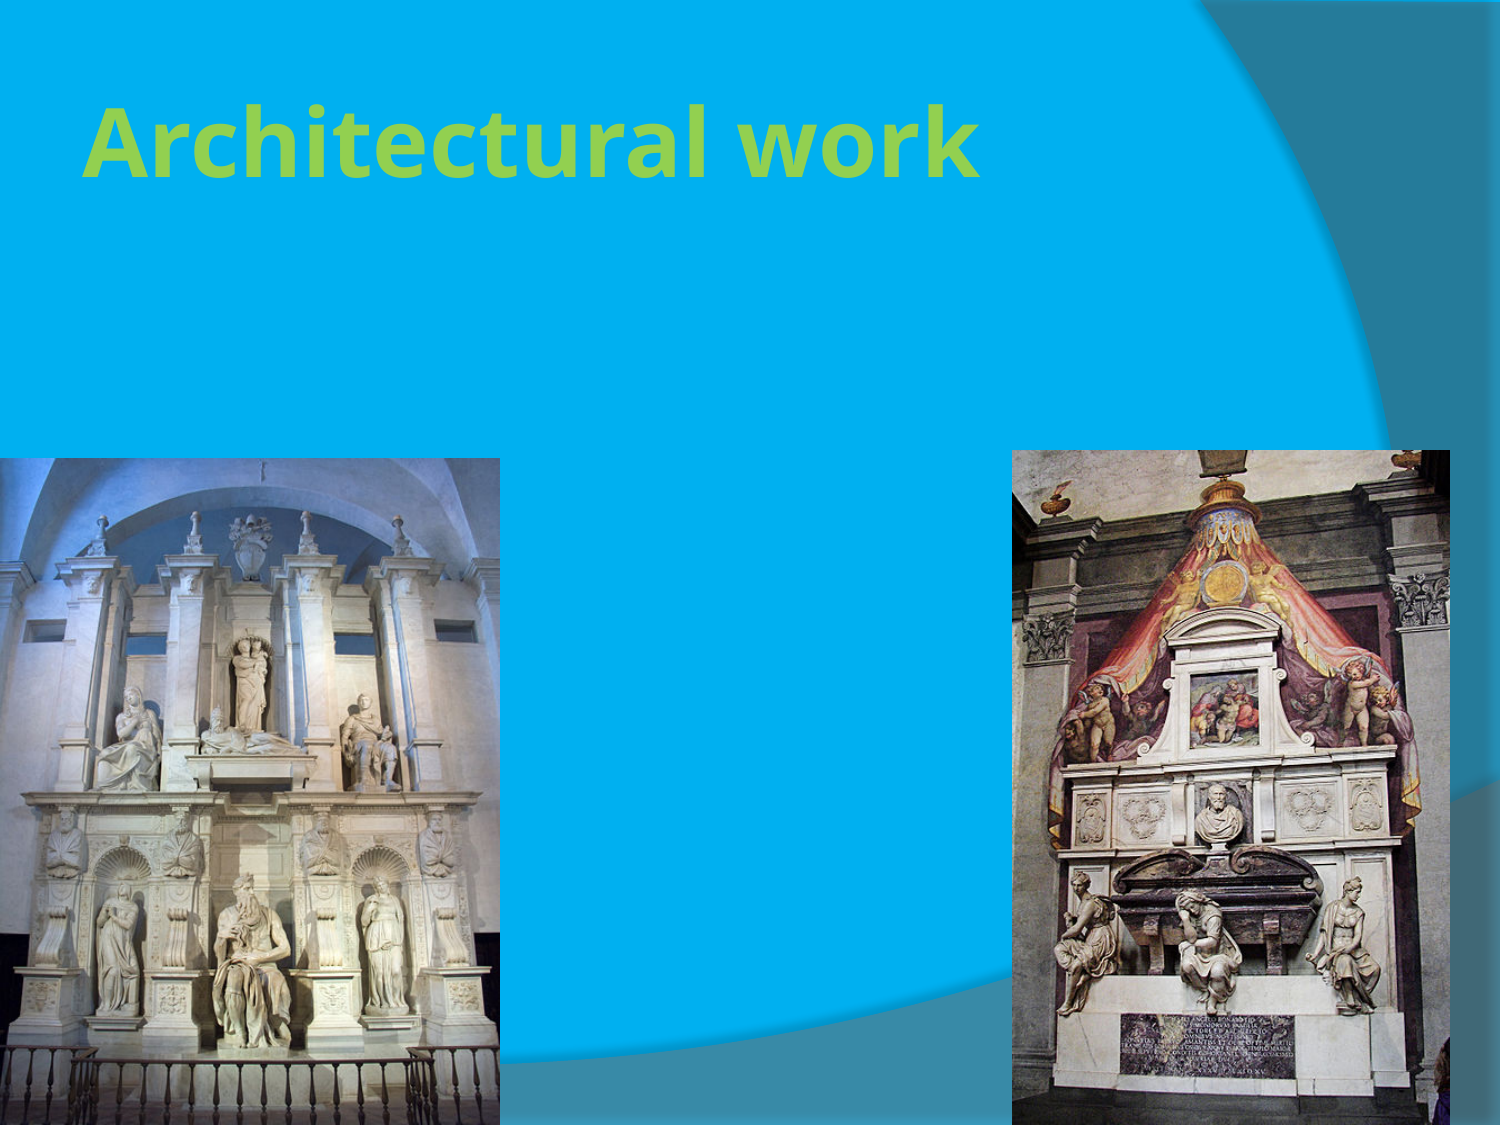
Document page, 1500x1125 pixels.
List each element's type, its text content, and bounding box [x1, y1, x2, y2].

picture [0, 459, 501, 1125]
title Architectural work [75, 45, 1300, 233]
picture [1012, 449, 1451, 1125]
